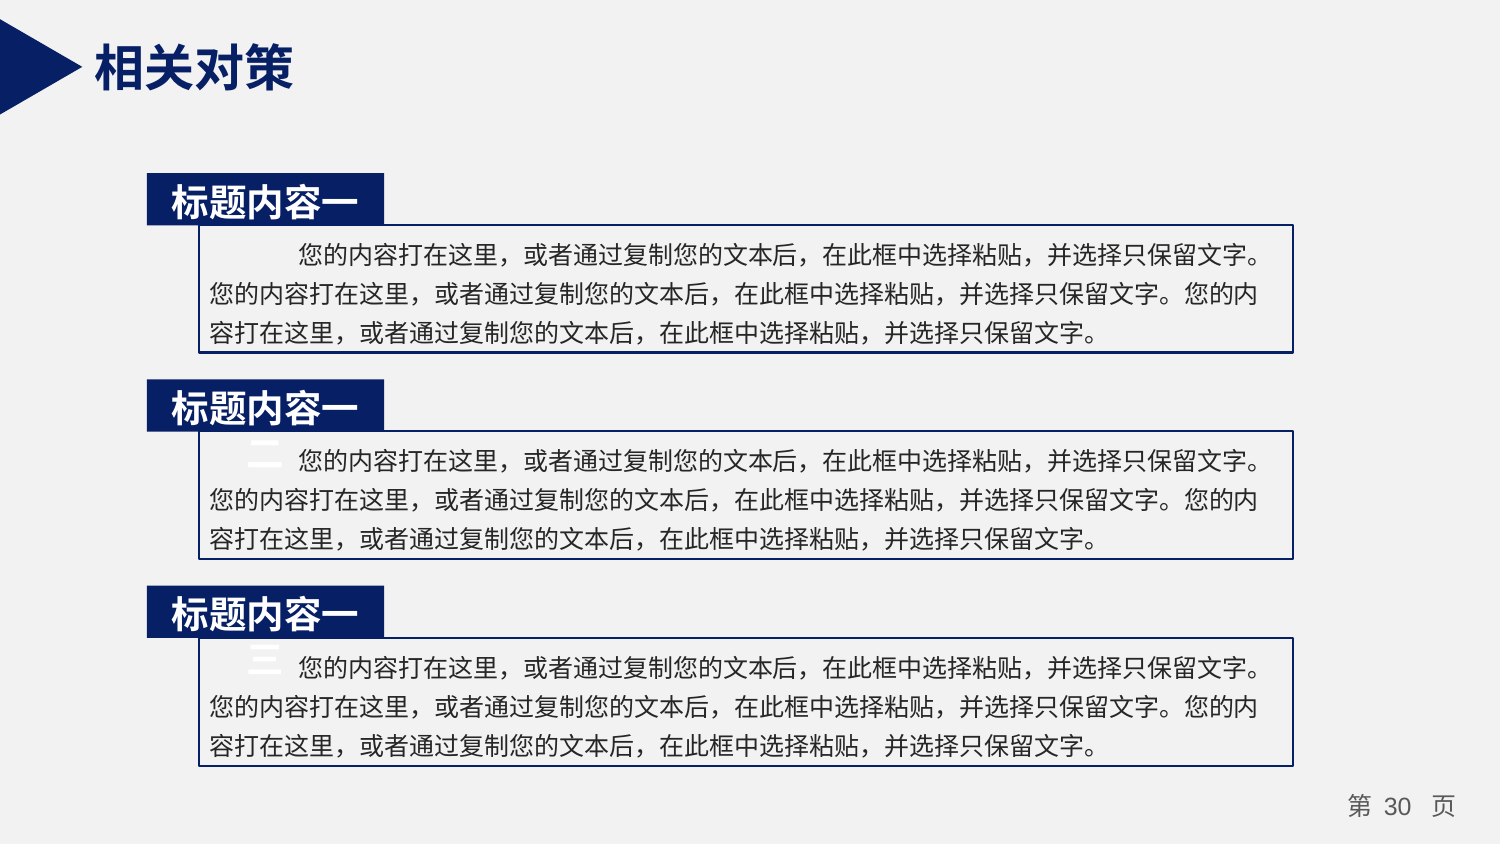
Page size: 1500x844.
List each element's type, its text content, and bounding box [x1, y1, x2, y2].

text_box [0, 19, 83, 115]
text_box 标题内容一 [146, 173, 385, 226]
text_box 标题内容一 三 [146, 585, 385, 638]
text_box 您的内容打在这里，或者通过复制您的文本后，在此框中选择粘贴，并选择只保留文字。您的内容打在这里，或者通过复制您的文本后，在此框中选择粘贴，并选择只保留文字。您的内容打在这里，或者通过复制您的文本后，在此框中选择粘贴，并选择只保留文字。 [198, 430, 1294, 559]
text_box 标题内容一 二 [146, 379, 385, 432]
text_box 您的内容打在这里，或者通过复制您的文本后，在此框中选择粘贴，并选择只保留文字。您的内容打在这里，或者通过复制您的文本后，在此框中选择粘贴，并选择只保留文字。您的内容打在这里，或者通过复制您的文本后，在此框中选择粘贴，并选择只保留文字。 [198, 638, 1294, 767]
text_box 相关对策 [79, 29, 310, 105]
text_box 您的内容打在这里，或者通过复制您的文本后，在此框中选择粘贴，并选择只保留文字。您的内容打在这里，或者通过复制您的文本后，在此框中选择粘贴，并选择只保留文字。您的内容打在这里，或者通过复制您的文本后，在此框中选择粘贴，并选择只保留文字。 [198, 224, 1294, 353]
